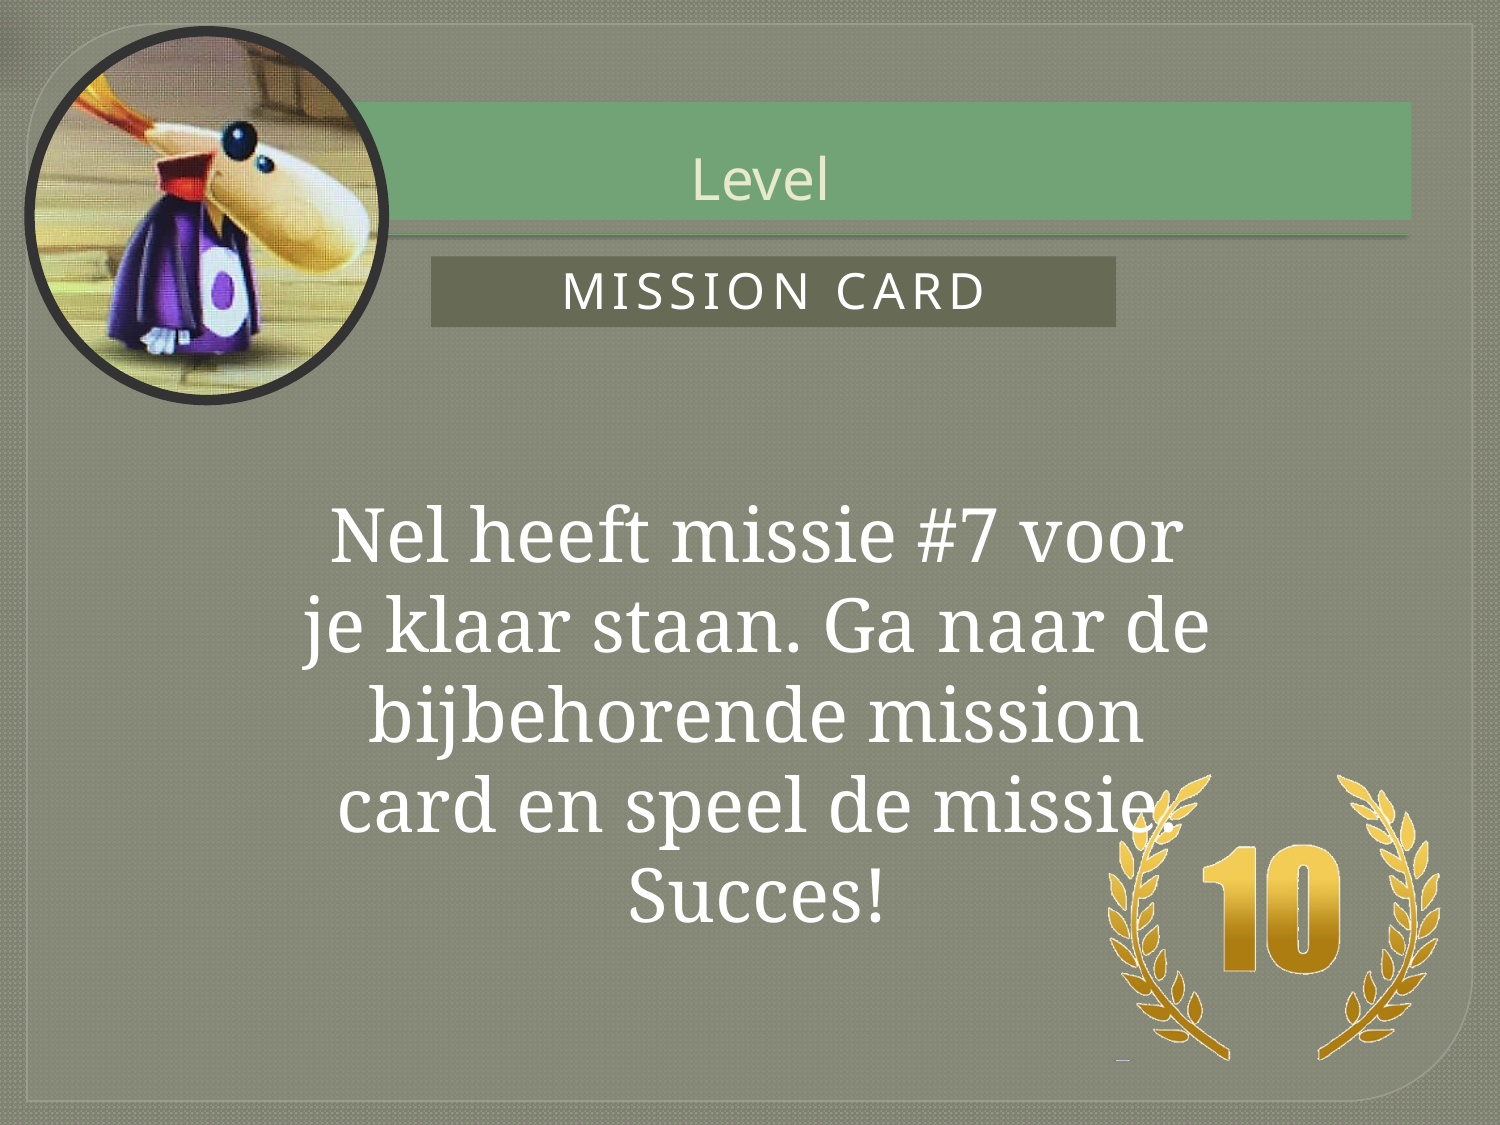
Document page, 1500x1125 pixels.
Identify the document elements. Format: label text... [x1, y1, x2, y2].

title Level [390, 101, 1412, 220]
text_box Mission card [431, 256, 1117, 328]
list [29, 31, 385, 401]
text_box Nel heeft missie #7 voor je klaar staan. Ga naar de bijbehorende mission card en speel de missie. Succes! [278, 479, 1238, 945]
picture [1104, 762, 1442, 1061]
